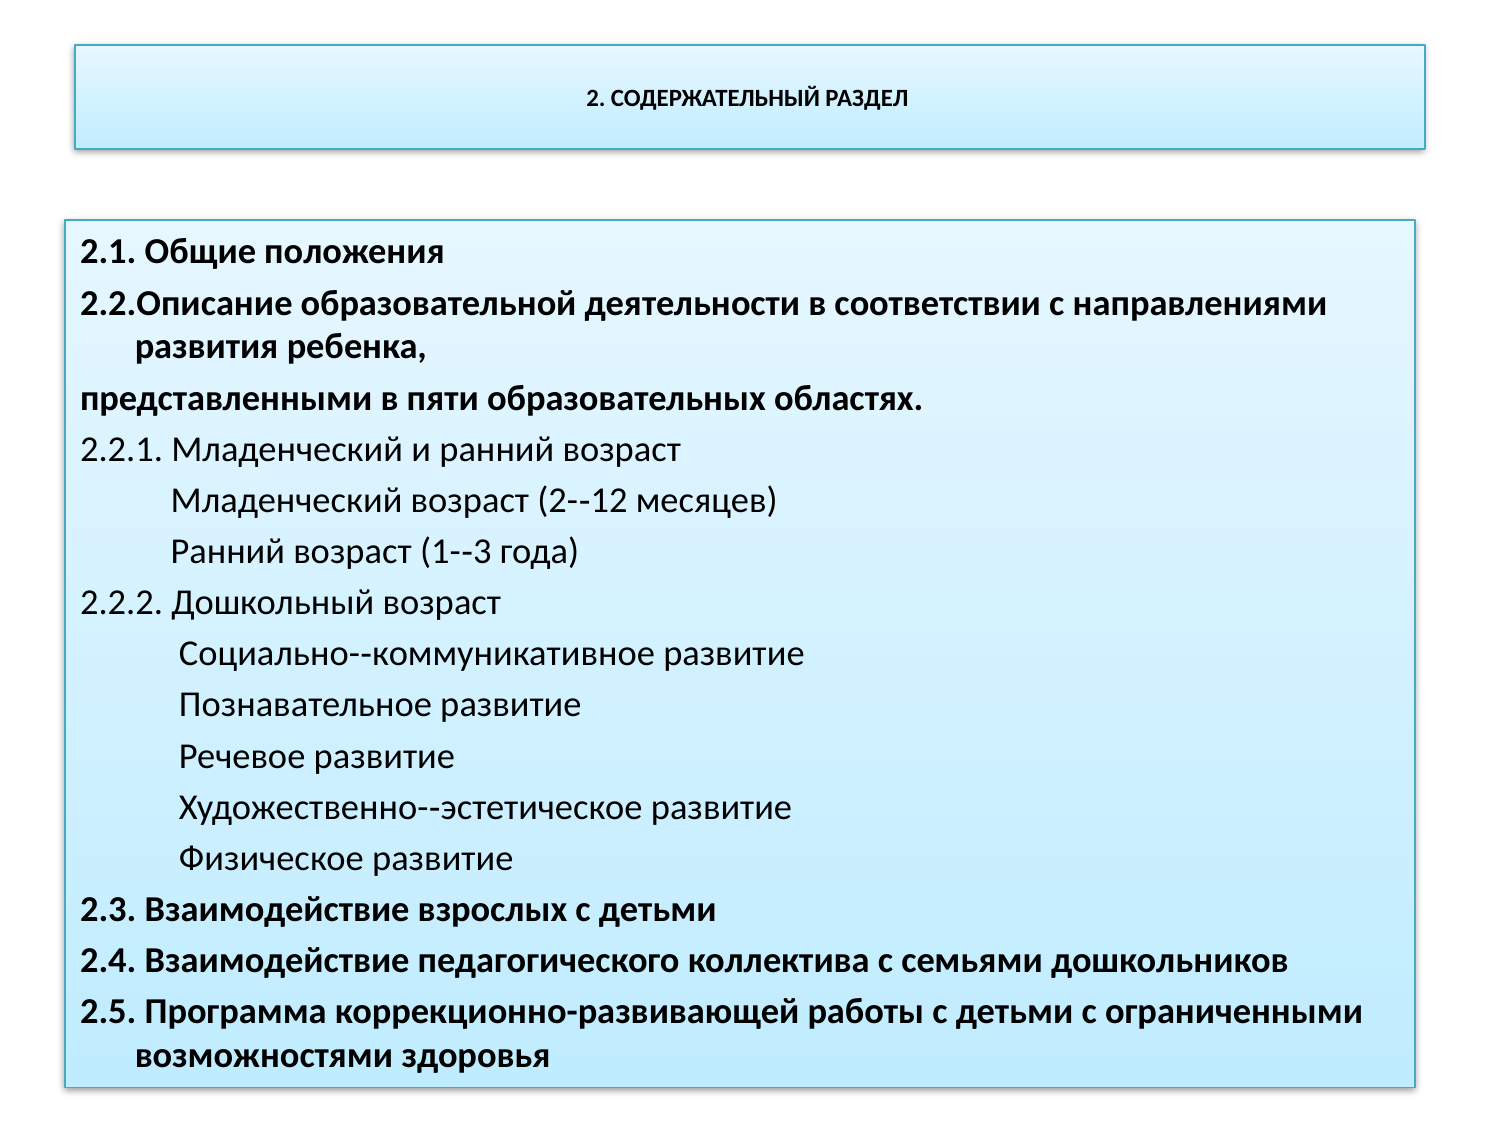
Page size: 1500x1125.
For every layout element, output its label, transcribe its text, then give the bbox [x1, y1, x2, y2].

list 2.1. Общие положения 2.2.Описание образовательной деятельности в соответствии с направлениями развития ребенка, представленными в пяти образовательных областях. 2.2.1. Младенческий и ранний возраст Младенческий возраст (2-­‐12 месяцев) Ранний возраст (1-­‐3 года) 2.2.2. Дошкольный возраст Социально-­‐коммуникативное развитие Познавательное развитие Речевое развитие Художественно-­‐эстетическое развитие Физическое развитие 2.3. Взаимодействие взрослых с детьми 2.4. Взаимодействие педагогического коллектива с семьями дошкольников 2.5. Программа коррекционно-развивающей работы с детьми с ограниченными возможностями здоровья [64, 219, 1416, 1088]
title 2. СОДЕРЖАТЕЛЬНЫЙ РАЗДЕЛ [74, 44, 1426, 150]
